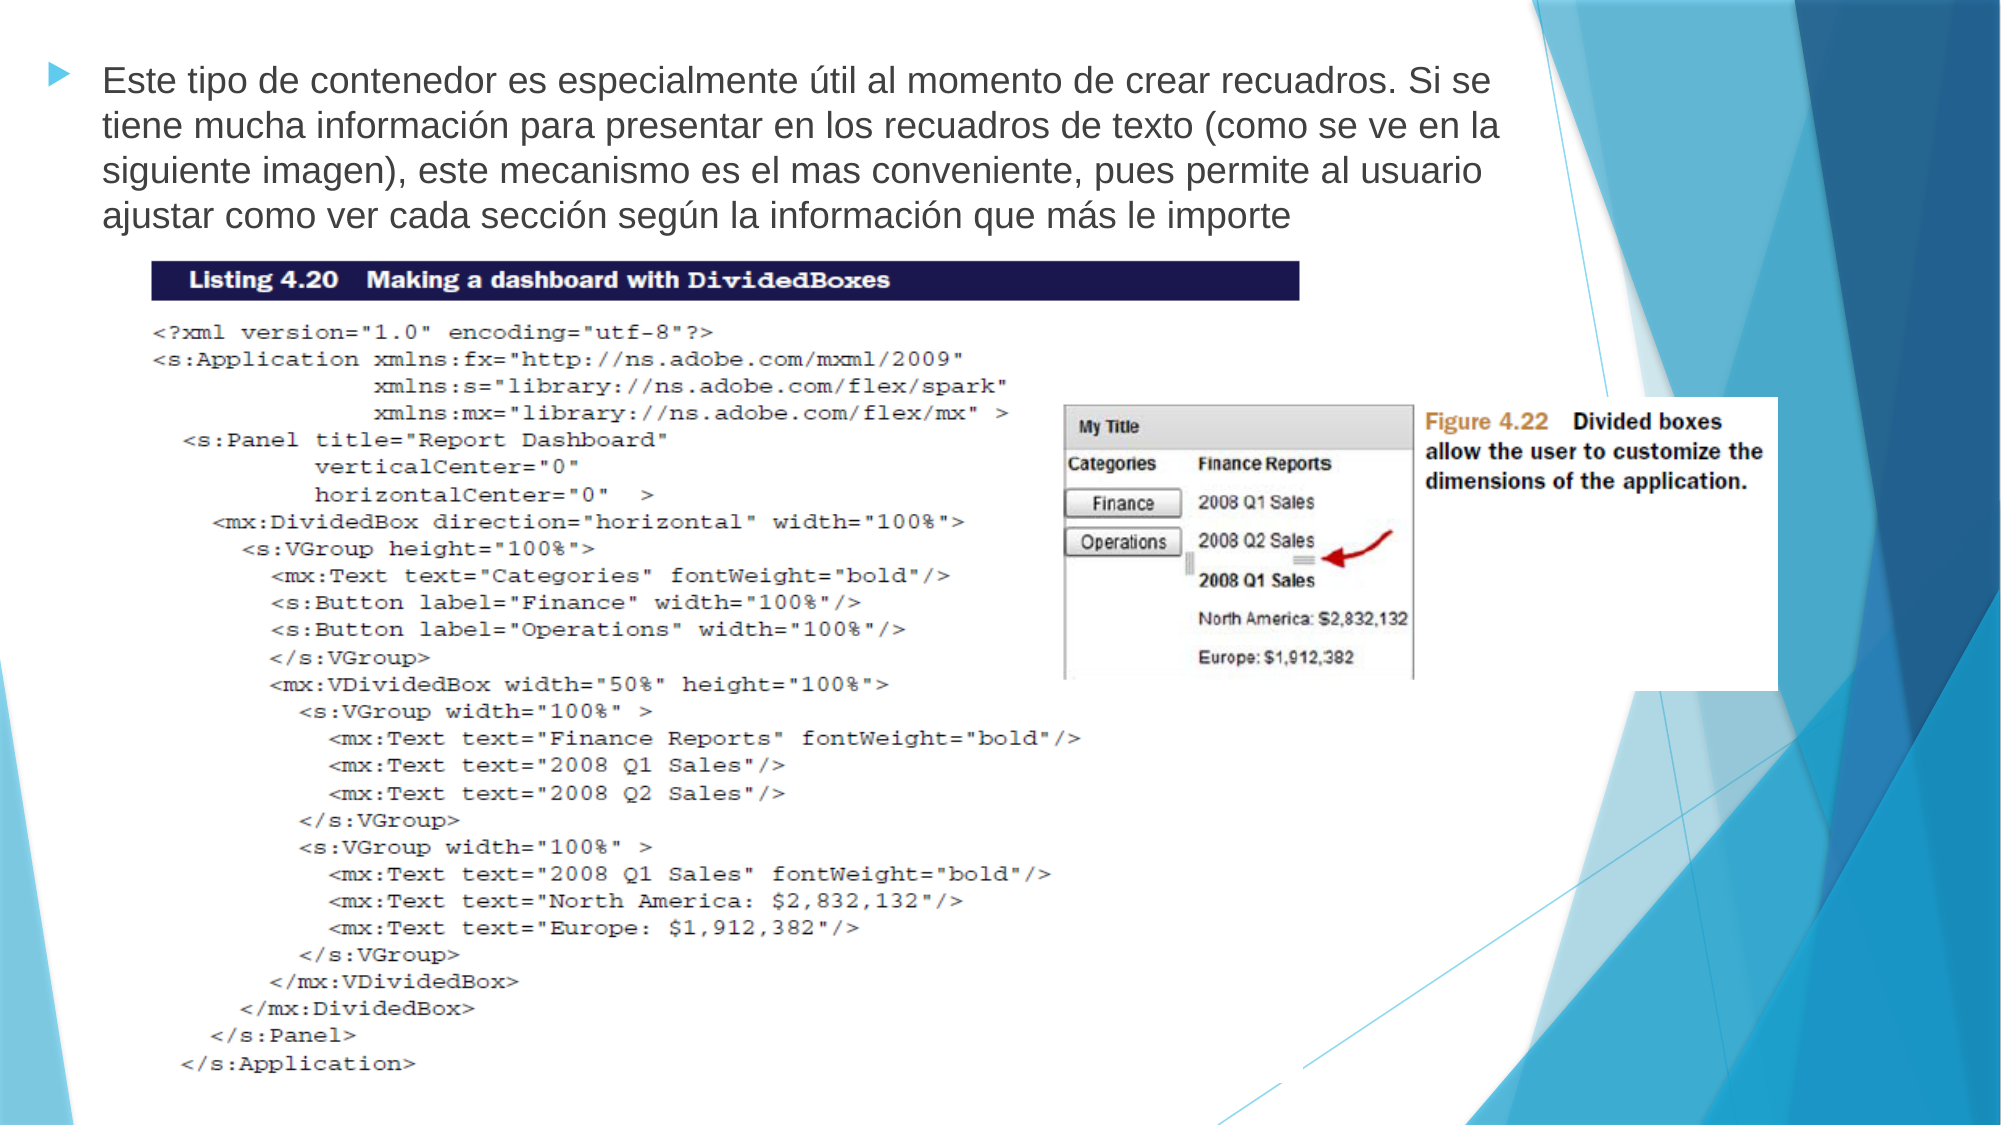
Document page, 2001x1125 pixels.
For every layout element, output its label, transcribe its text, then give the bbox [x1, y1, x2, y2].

list Este tipo de contenedor es especialmente útil al momento de crear recuadros. Si se tiene mucha información para presentar en los recuadros de texto (como se ve en la siguiente imagen), este mecanismo es el mas conveniente, pues permite al usuario ajustar como ver cada sección según la información que más le importe [30, 48, 1538, 258]
picture [146, 256, 1778, 1084]
